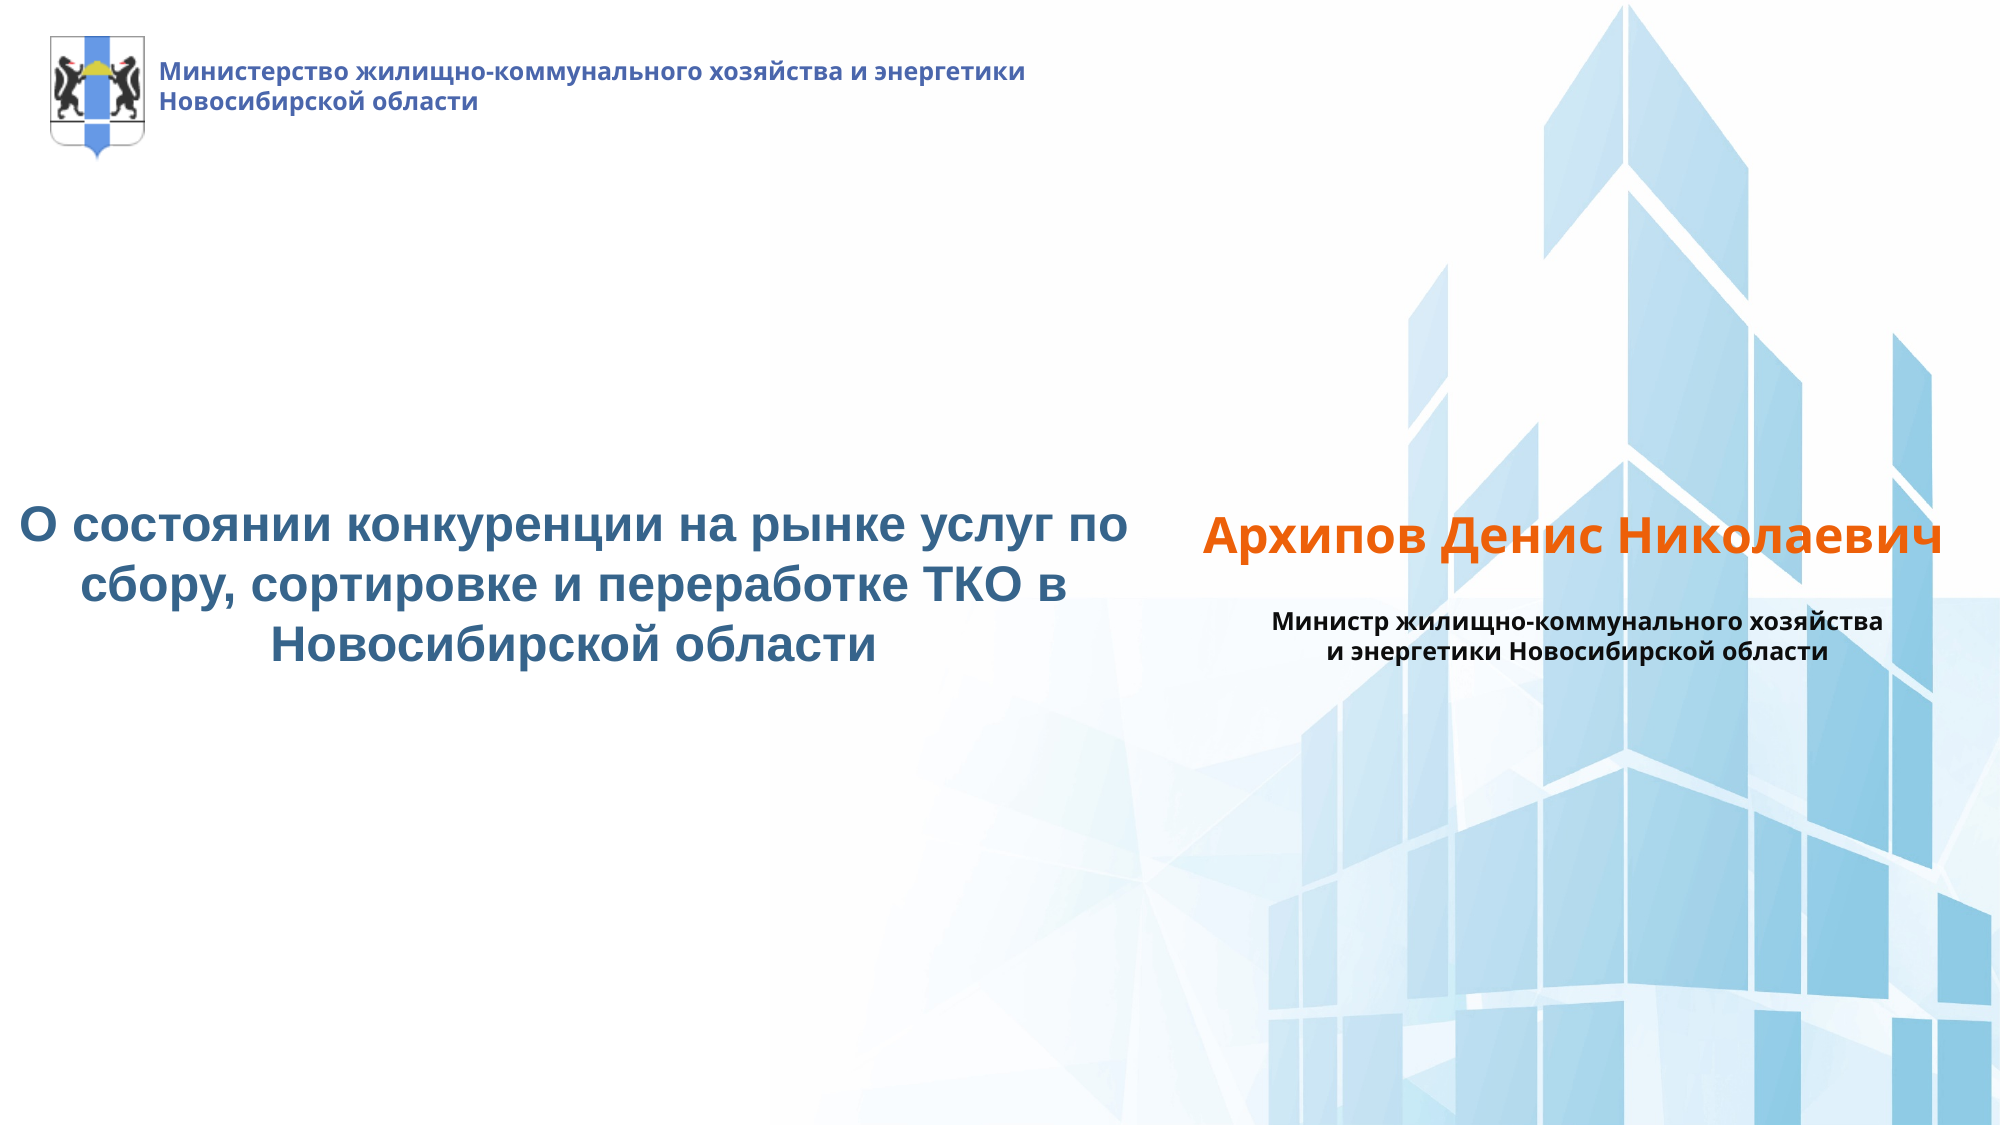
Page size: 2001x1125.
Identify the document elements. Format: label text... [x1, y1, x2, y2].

text_box О состоянии конкуренции на рынке услуг по сбору, сортировке и переработке ТКО в Новосибирской области [0, 443, 770, 727]
picture [50, 36, 145, 163]
picture [770, 0, 2000, 1125]
text_box Министерство жилищно-коммунального хозяйства и энергетики Новосибирской области [145, 48, 770, 124]
